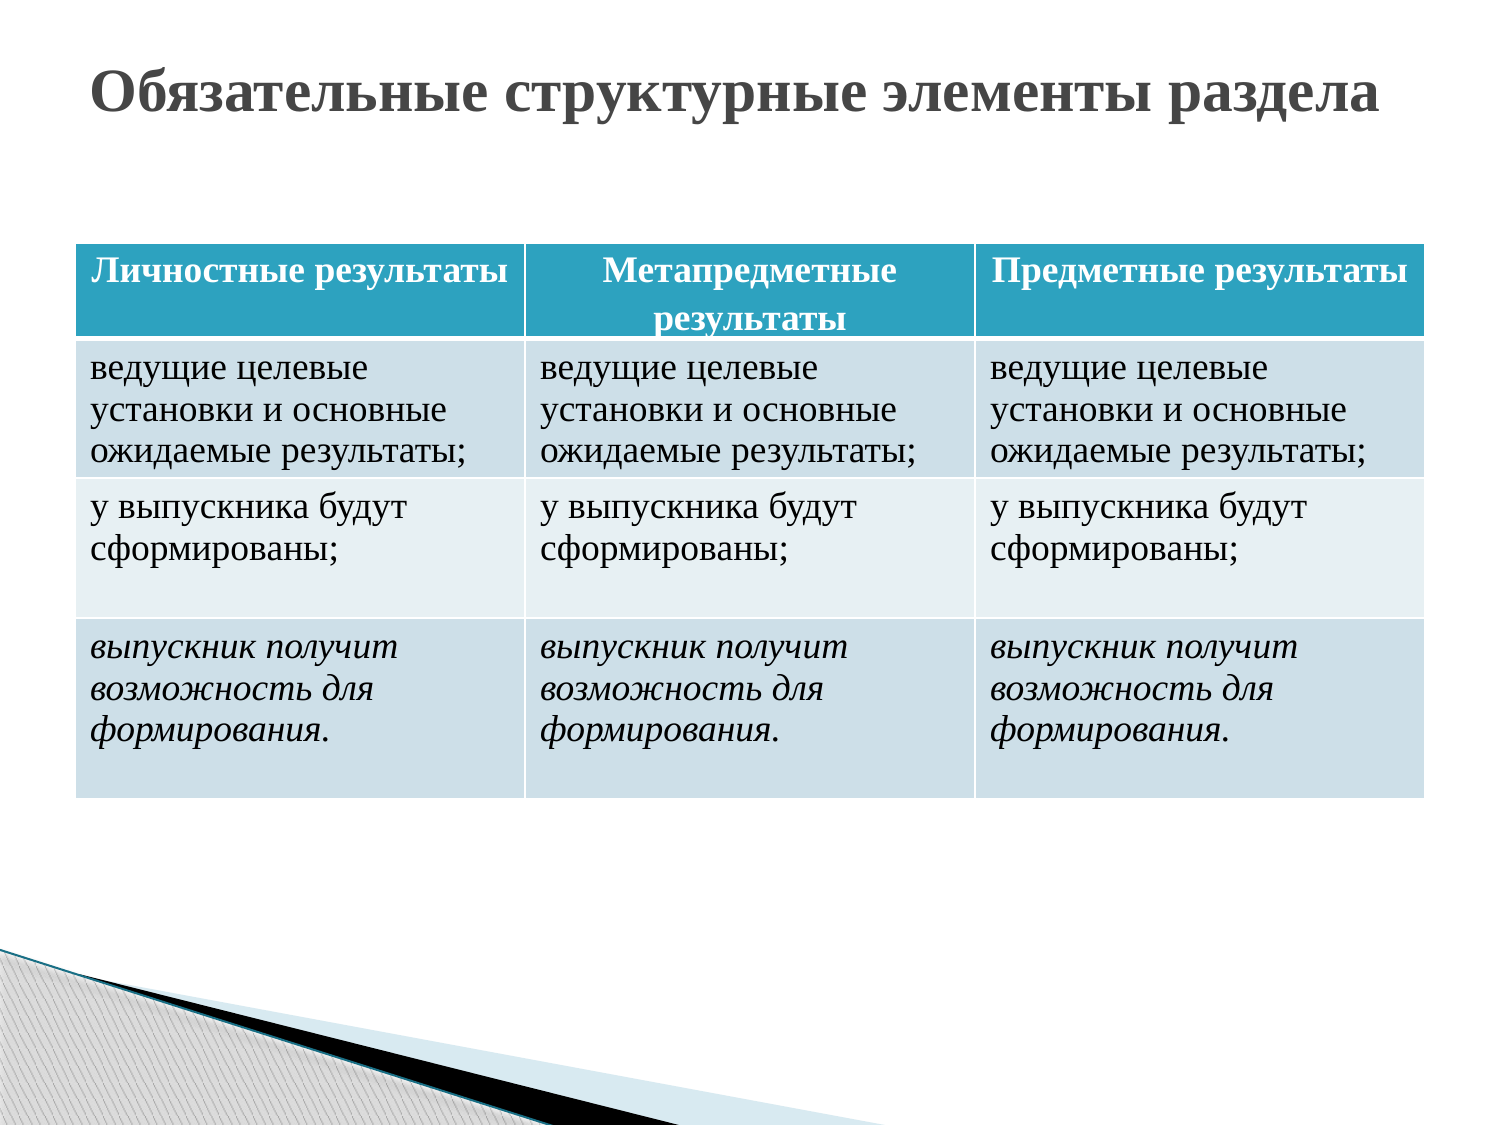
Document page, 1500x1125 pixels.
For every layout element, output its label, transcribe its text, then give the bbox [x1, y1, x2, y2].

table_header Предметные результаты [976, 244, 1424, 336]
table_cell выпускник получит возможность для формирования. [526, 619, 974, 798]
table_cell ведущие целевые установки и основные ожидаемые результаты; [76, 341, 524, 477]
title Обязательные структурные элементы раздела [75, 45, 1425, 233]
table_header Личностные результаты [76, 244, 524, 336]
table_cell ведущие целевые установки и основные ожидаемые результаты; [976, 341, 1424, 477]
table_cell у выпускника будут сформированы; [76, 479, 524, 617]
table_cell у выпускника будут сформированы; [526, 479, 974, 617]
table_header Метапредметные результаты [526, 244, 974, 336]
table_cell выпускник получит возможность для формирования. [76, 619, 524, 798]
table_cell ведущие целевые установки и основные ожидаемые результаты; [526, 341, 974, 477]
table_cell у выпускника будут сформированы; [976, 479, 1424, 617]
table_cell выпускник получит возможность для формирования. [976, 619, 1424, 798]
